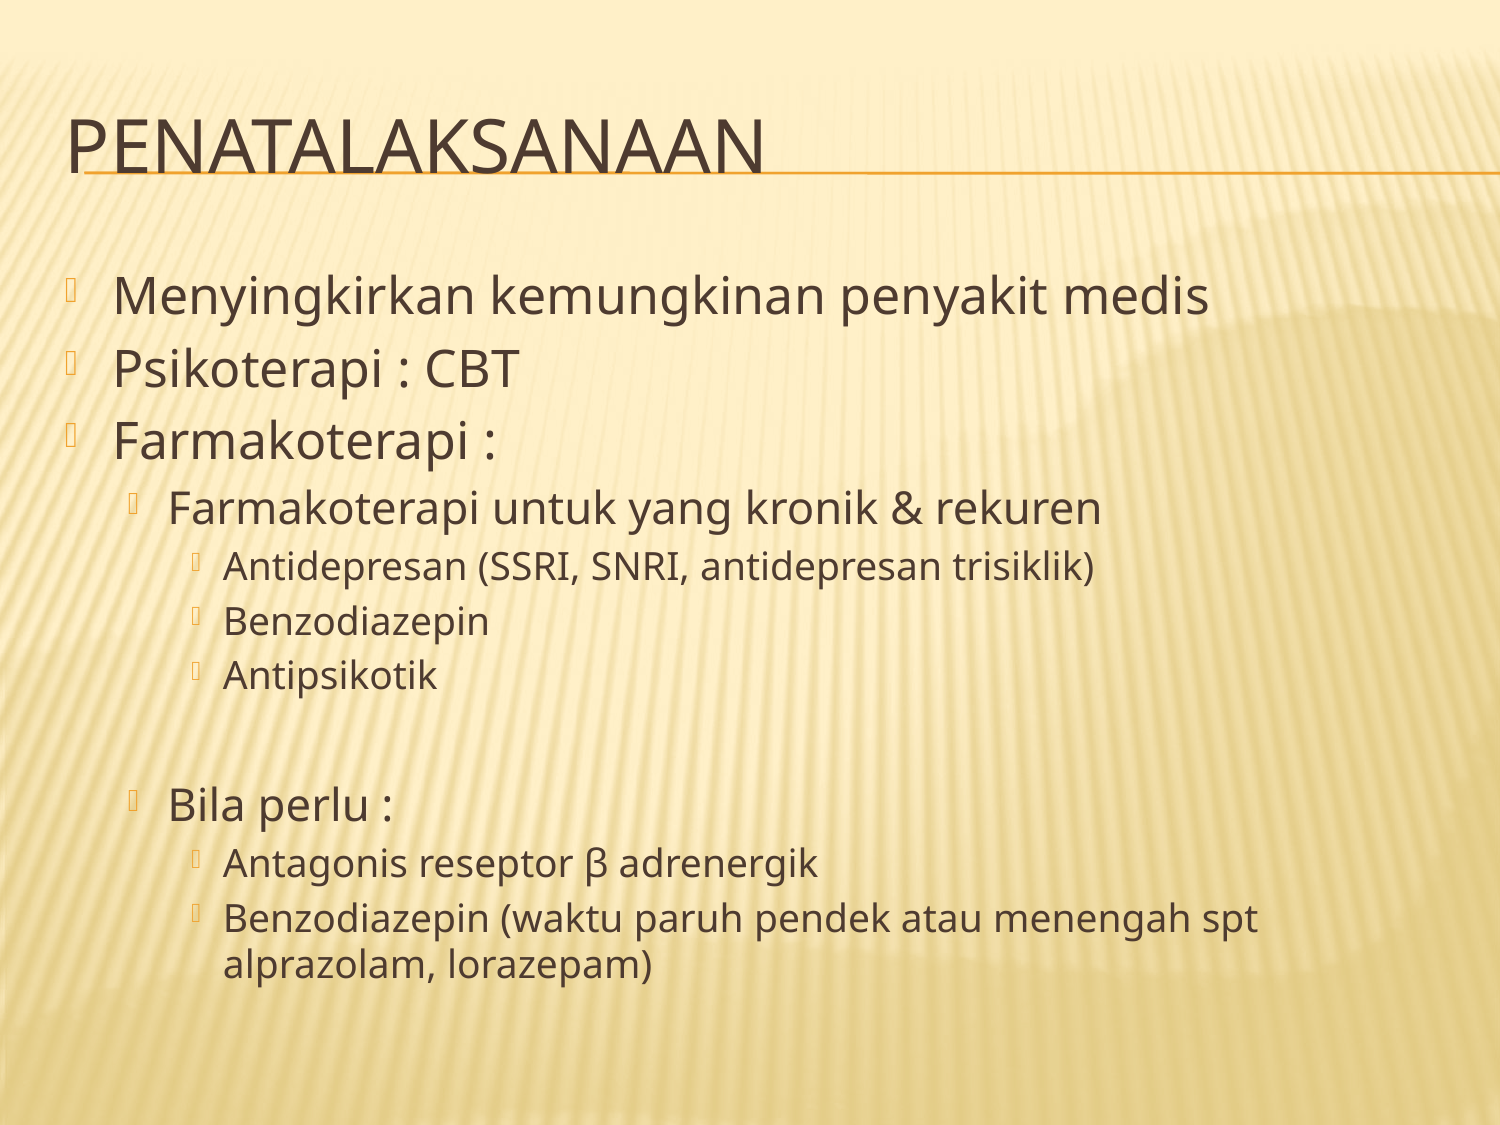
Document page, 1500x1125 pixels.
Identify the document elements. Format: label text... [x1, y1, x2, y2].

title PENATALAKSANAAN [50, 75, 1475, 213]
list Menyingkirkan kemungkinan penyakit medis Psikoterapi : CBT Farmakoterapi : Farmakoterapi untuk yang kronik & rekuren Antidepresan (SSRI, SNRI, antidepresan trisiklik) Benzodiazepin Antipsikotik Bila perlu : Antagonis reseptor β adrenergik Benzodiazepin (waktu paruh pendek atau menengah spt alprazolam, lorazepam) [50, 254, 1475, 998]
